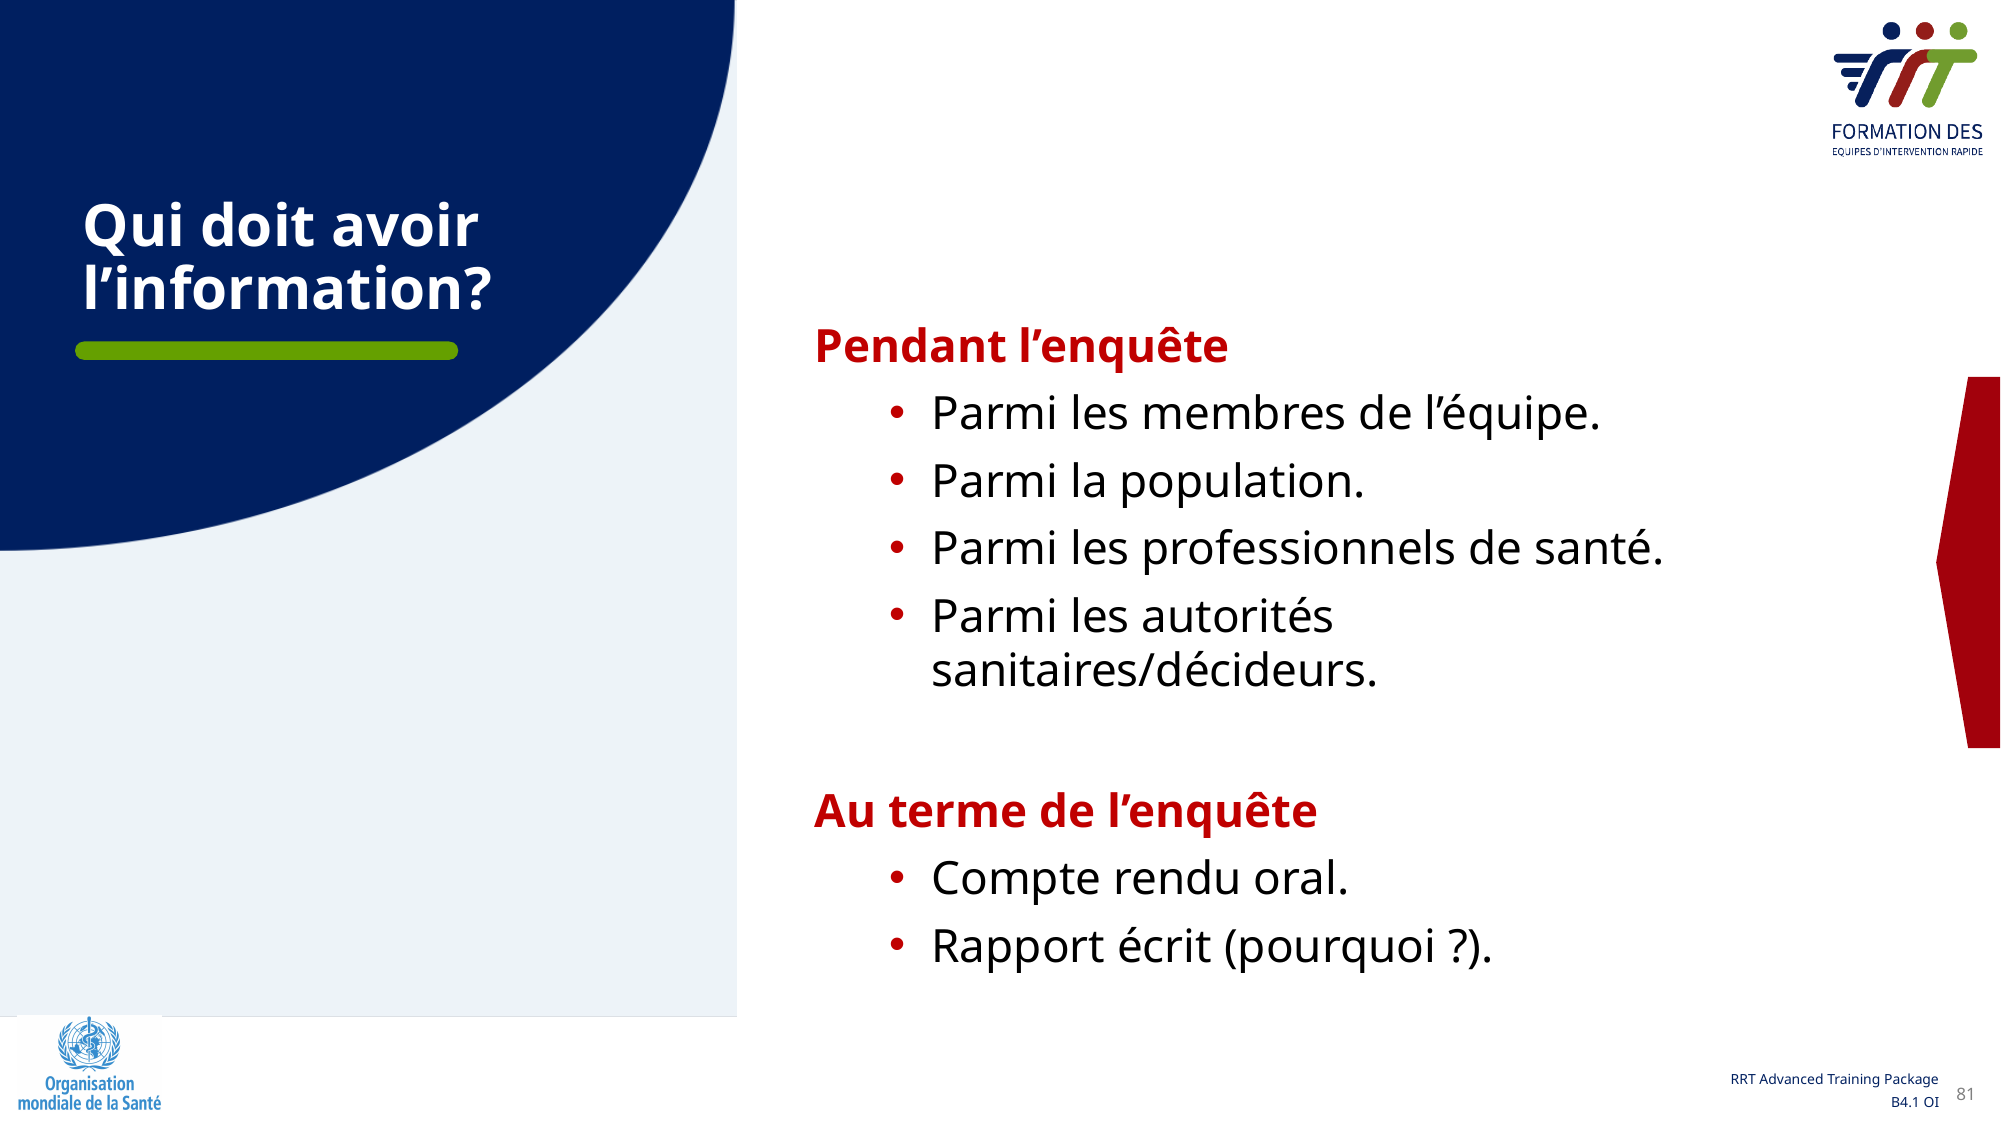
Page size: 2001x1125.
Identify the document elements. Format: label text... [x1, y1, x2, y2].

picture [1832, 21, 1983, 157]
text_box [75, 341, 459, 360]
picture [0, 0, 737, 1111]
text_box Pendant l’enquête Parmi les membres de l’équipe. Parmi la population. Parmi les professionnels de santé. Parmi les autorités sanitaires/décideurs. Au terme de l’enquête Compte rendu oral. Rapport écrit (pourquoi ?). [800, 236, 1689, 1024]
text_box Qui doit avoir l’information? [67, 188, 555, 351]
